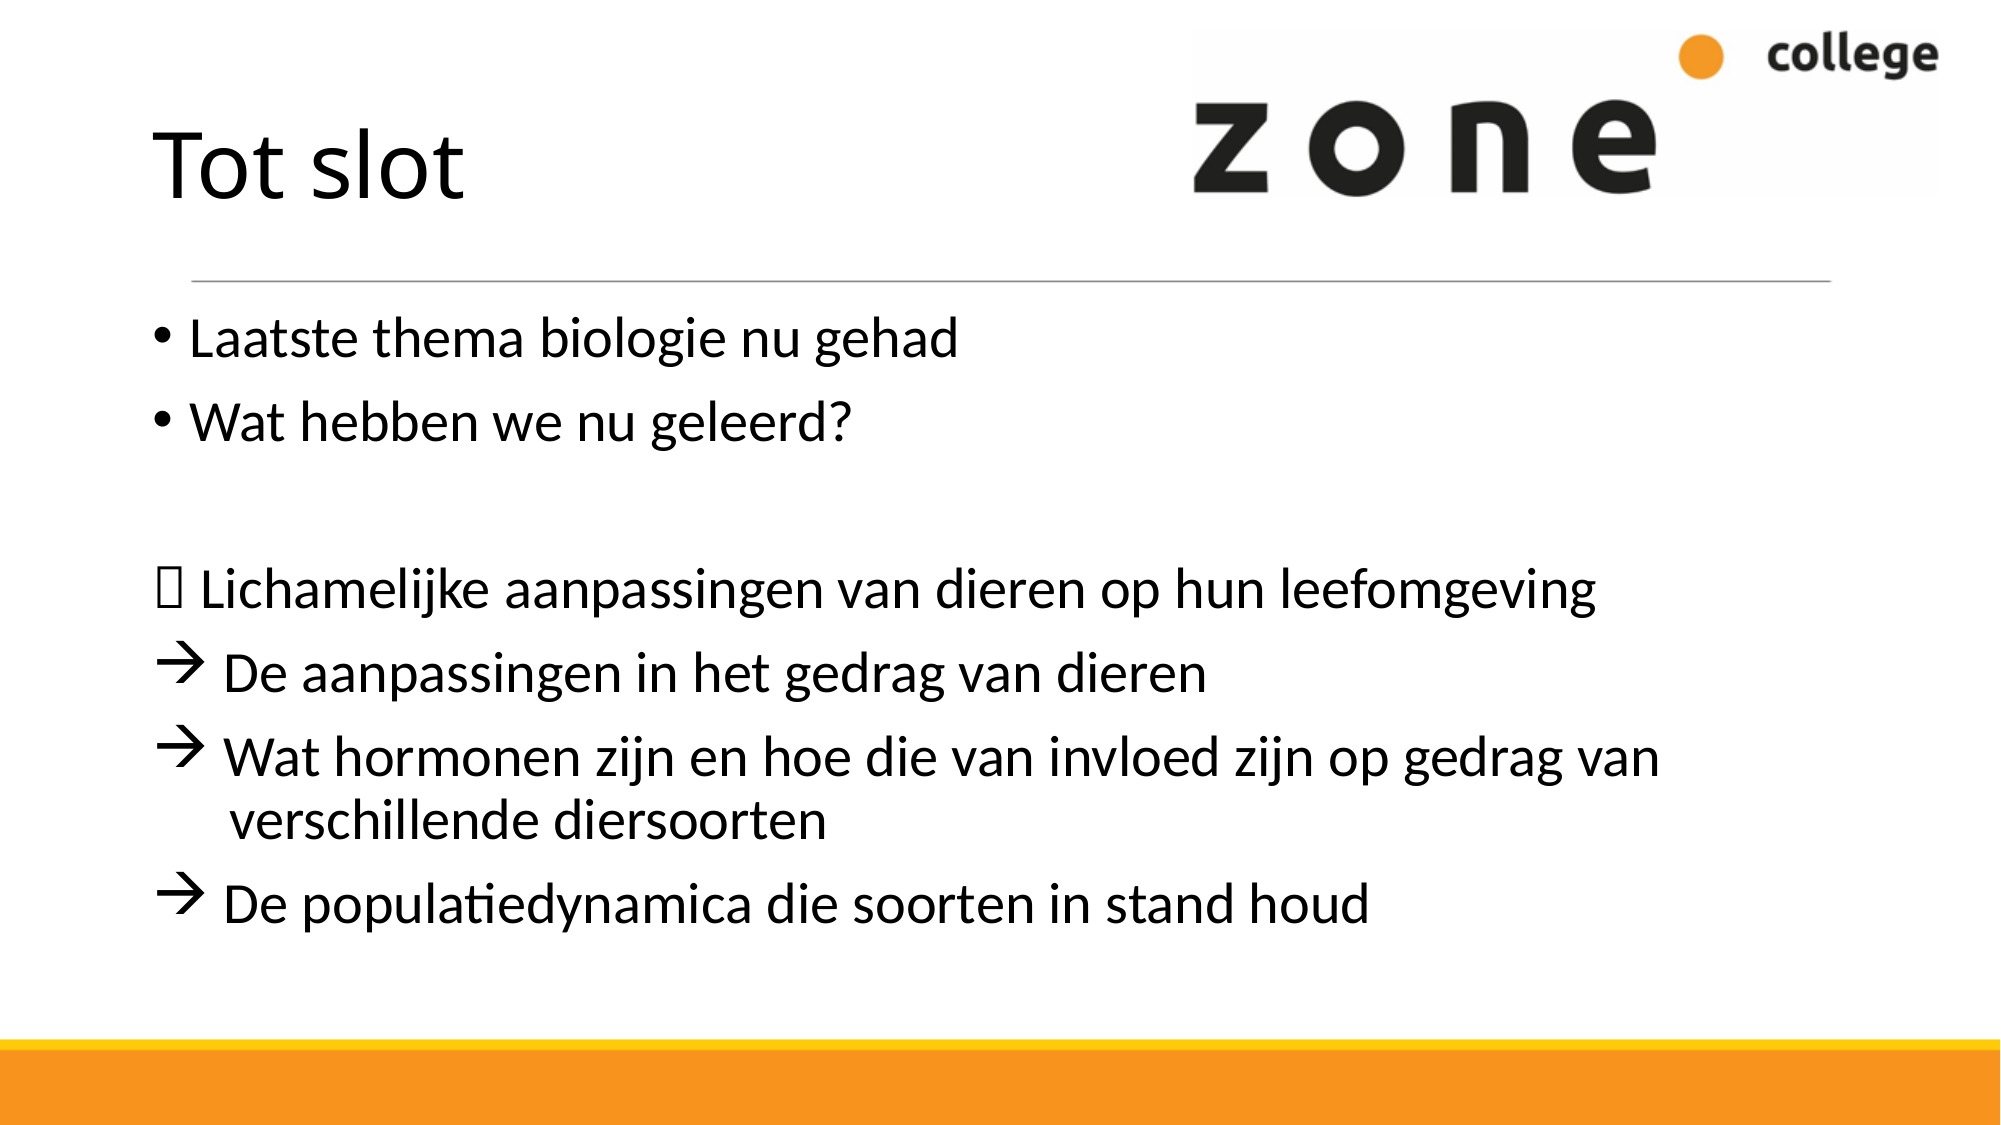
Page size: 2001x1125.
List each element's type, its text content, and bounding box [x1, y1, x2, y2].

list Laatste thema biologie nu gehad Wat hebben we nu geleerd?  Lichamelijke aanpassingen van dieren op hun leefomgeving De aanpassingen in het gedrag van dieren Wat hormonen zijn en hoe die van invloed zijn op gedrag van verschillende diersoorten De populatiedynamica die soorten in stand houd [137, 299, 1863, 1014]
picture [0, 0, 2001, 1125]
title Tot slot [137, 59, 1863, 278]
